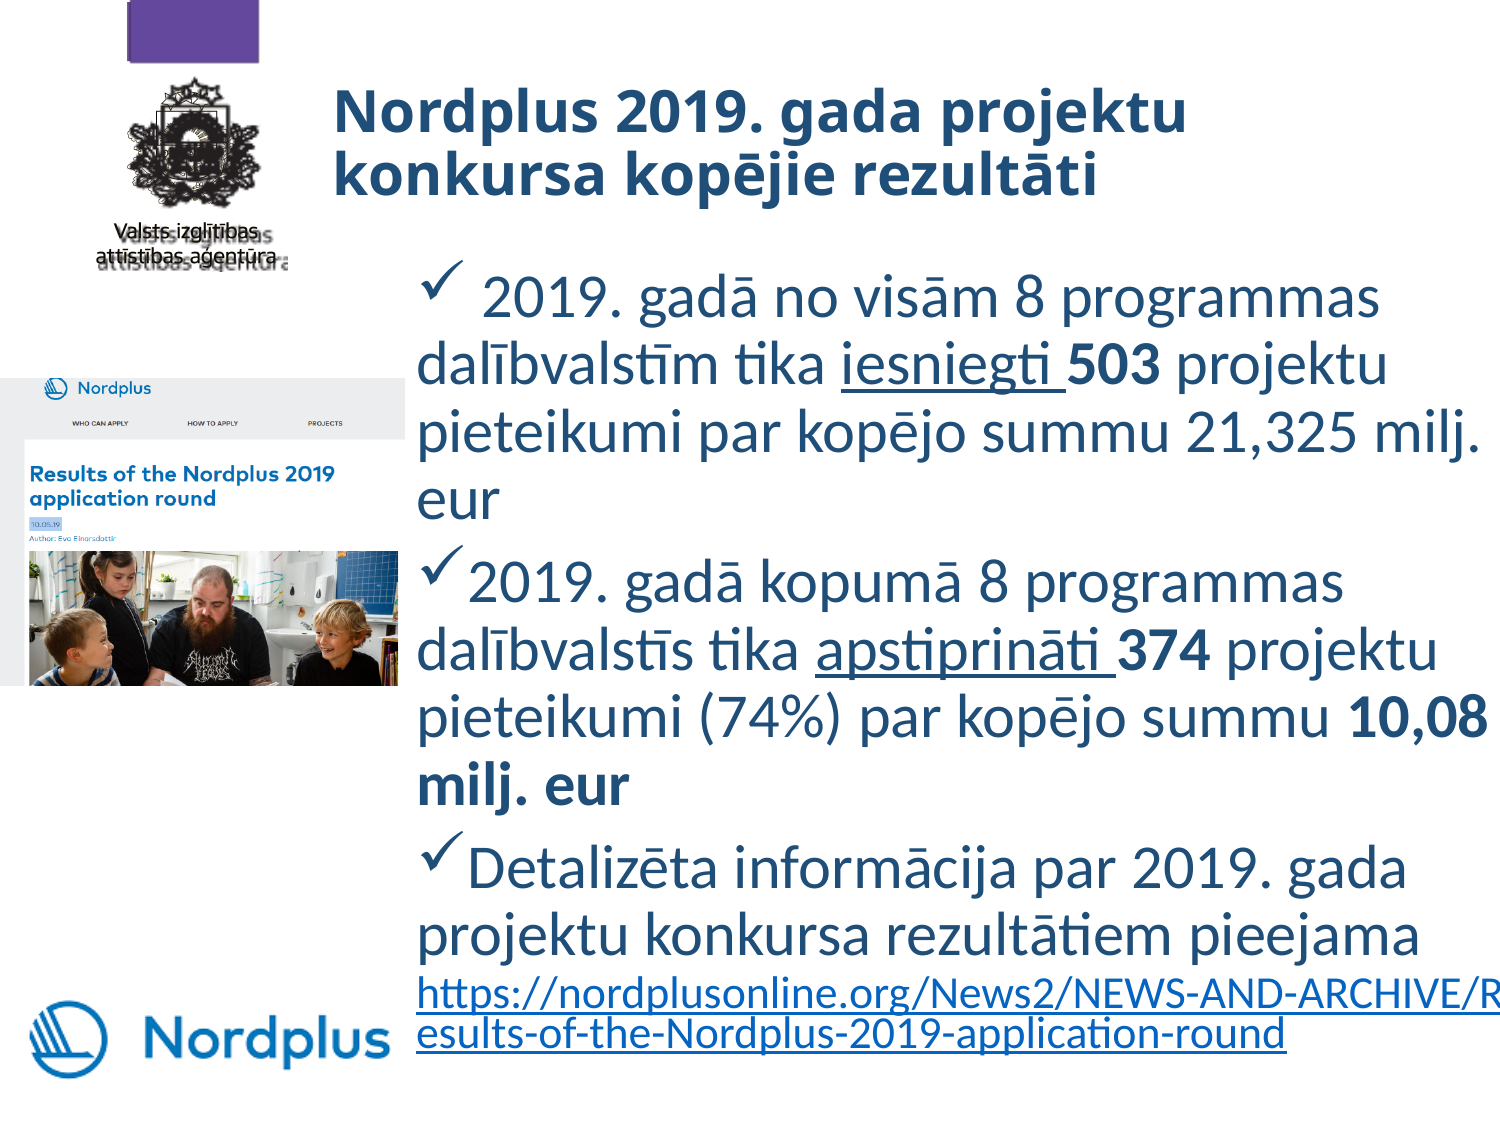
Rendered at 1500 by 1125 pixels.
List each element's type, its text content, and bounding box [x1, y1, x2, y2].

title Nordplus 2019. gada projektu konkursa kopējie rezultāti [318, 75, 1428, 246]
picture [0, 0, 1500, 1125]
list 2019. gadā no visām 8 programmas dalībvalstīm tika iesniegti 503 projektu pieteikumi par kopējo summu 21,325 milj. eur 2019. gadā kopumā 8 programmas dalībvalstīs tika apstiprināti 374 projektu pieteikumi (74%) par kopējo summu 10,08 milj. eur Detalizēta informācija par 2019. gada projektu konkursa rezultātiem pieejama https://nordplusonline.org/News2/NEWS-AND-ARCHIVE/Results-of-the-Nordplus-2019-application-round [401, 256, 1500, 1040]
